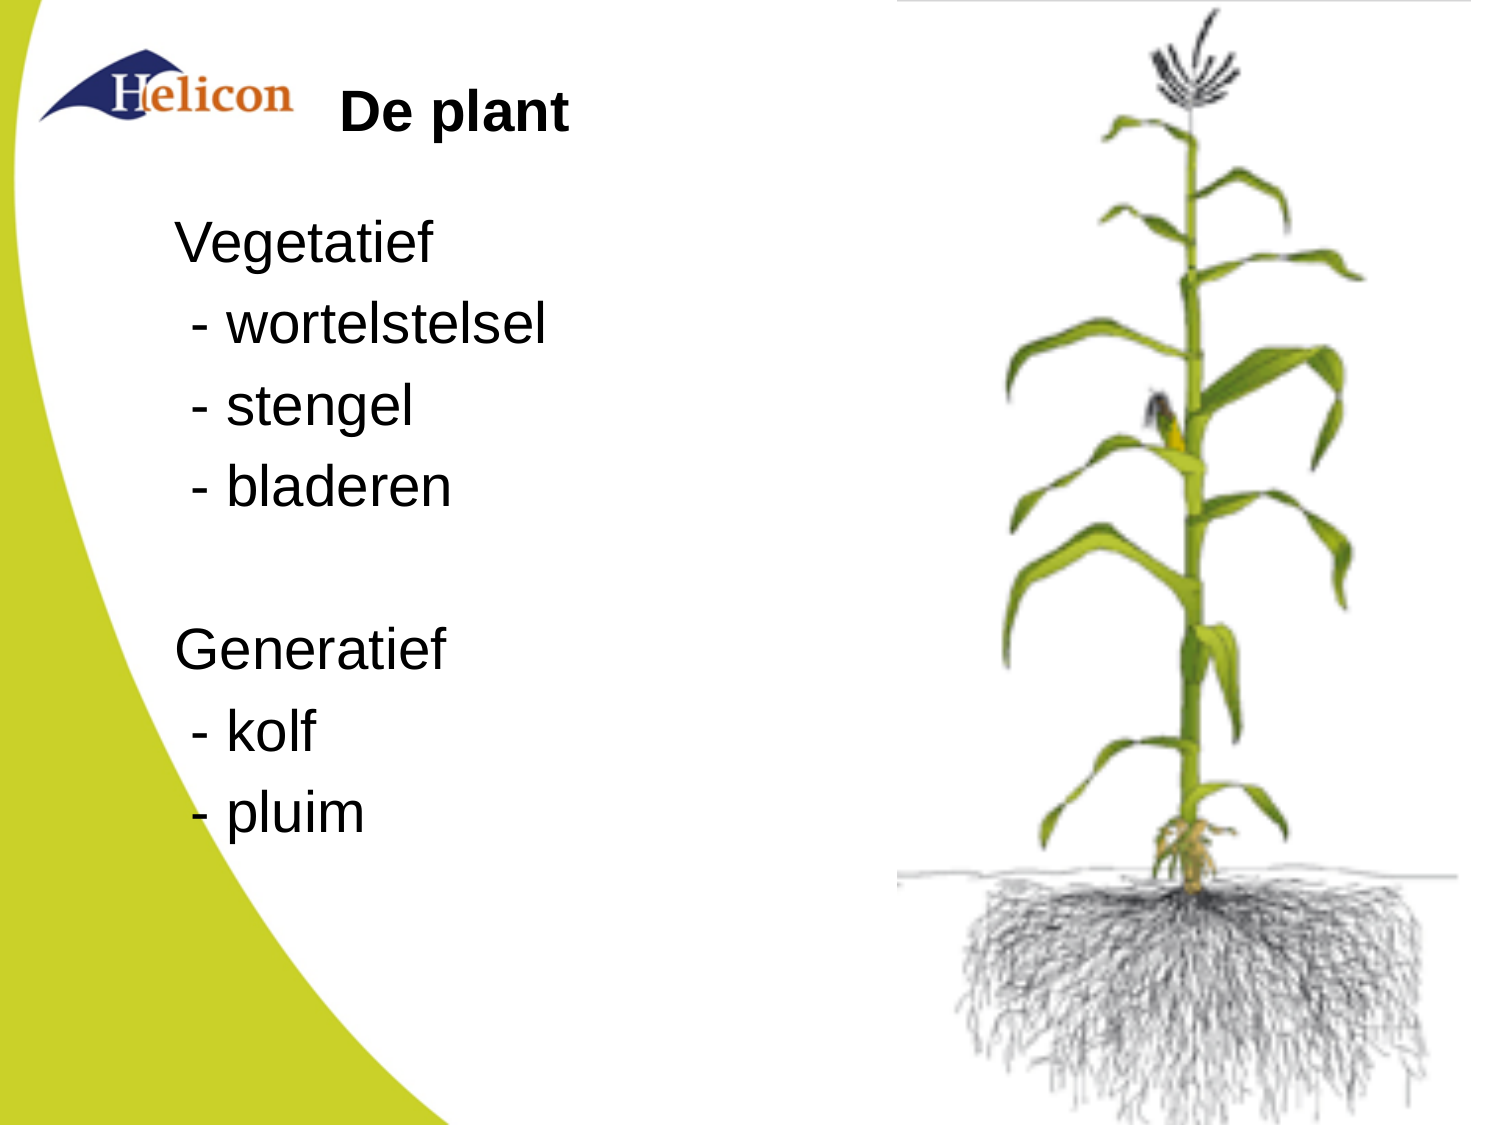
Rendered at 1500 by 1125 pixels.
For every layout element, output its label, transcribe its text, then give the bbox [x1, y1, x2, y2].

picture [0, 0, 1500, 1125]
list Vegetatief - wortelstelsel - stengel - bladeren Generatief - kolf - pluim [159, 196, 891, 1005]
title De plant [324, 54, 891, 161]
